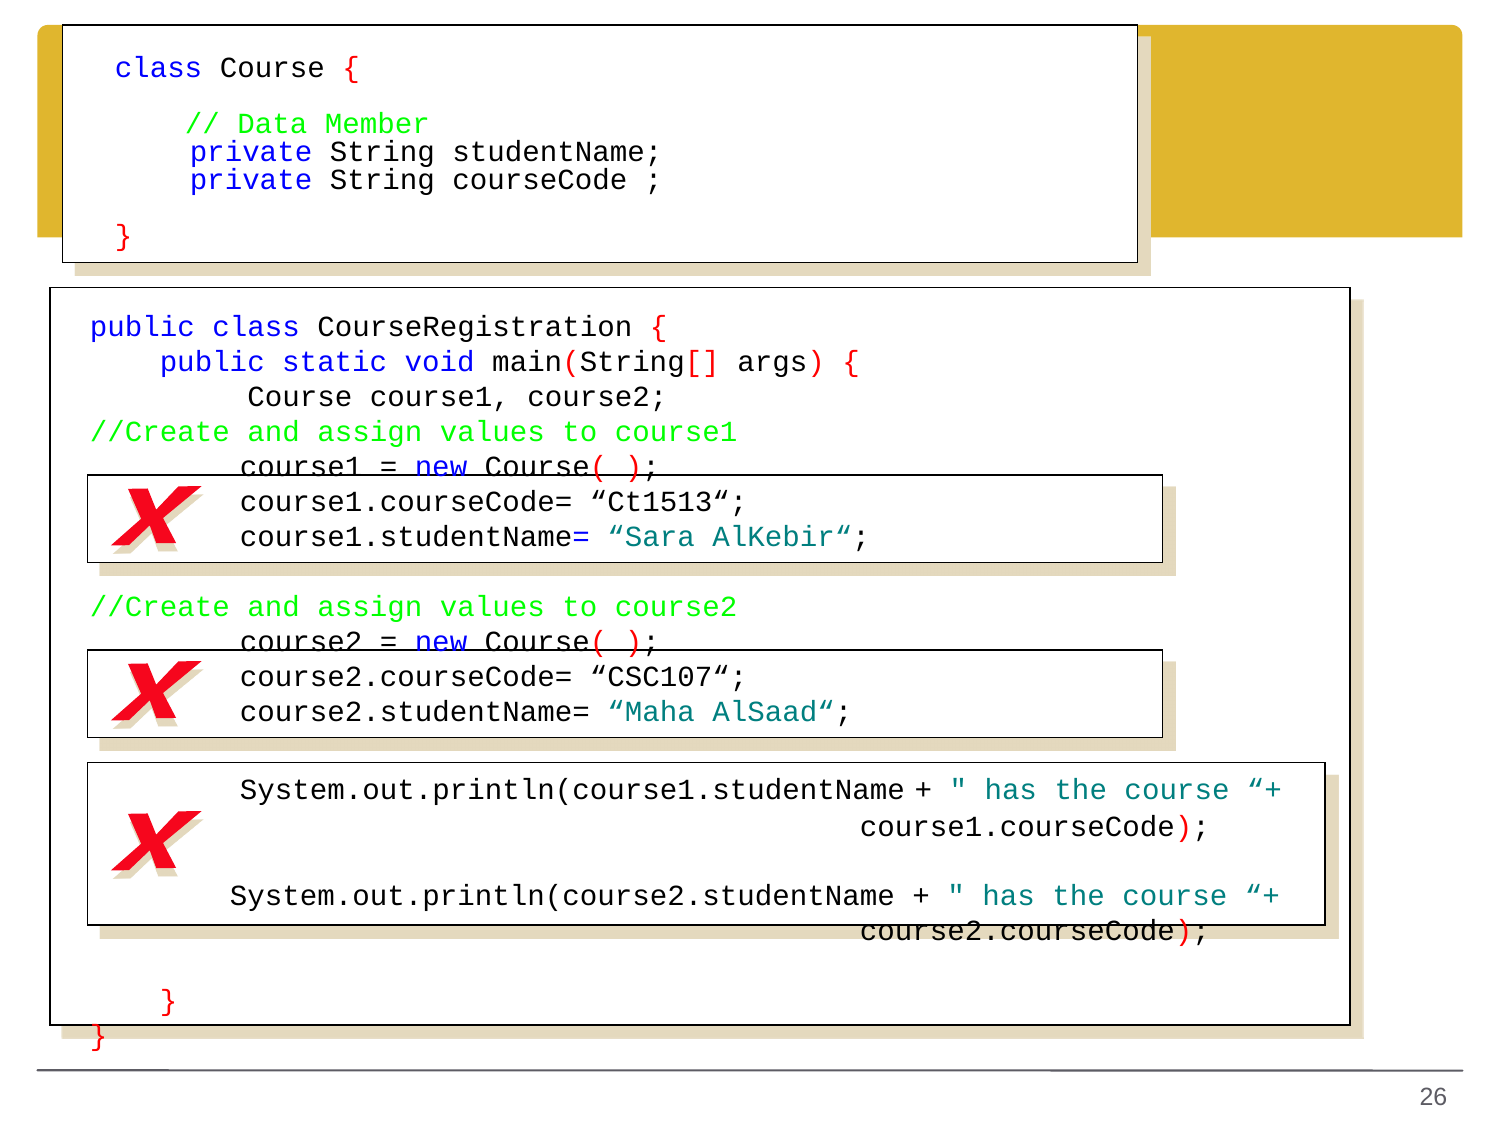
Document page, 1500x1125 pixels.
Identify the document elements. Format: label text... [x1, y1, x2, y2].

text_box [112, 811, 200, 870]
text_box [963, 287, 1350, 299]
slide_number 26 [1112, 1094, 1463, 1123]
text_box [50, 287, 99, 1025]
text_box public class CourseRegistration { public static void main(String[] args) { Course course1, course2; //Create and assign values to course1 course1 = new Course( ); course1.courseCode= “Ct1513“; course1.studentName= “Sara AlKebir“; //Create and assign values to course2 course2 = new Course( ); course2.courseCode= “CSC107“; course2.studentName= “Maha AlSaad“; System.out.println(course1.studentName + " has the course “+ course1.courseCode); System.out.println(course2.studentName + " has the course “+ course2.courseCode); } } [75, 299, 1463, 1094]
text_box [112, 486, 200, 545]
text_box class Course { // Data Member private String studentName; private String courseCode ; } [99, 47, 963, 299]
text_box [62, 24, 1138, 263]
text_box [112, 661, 200, 720]
